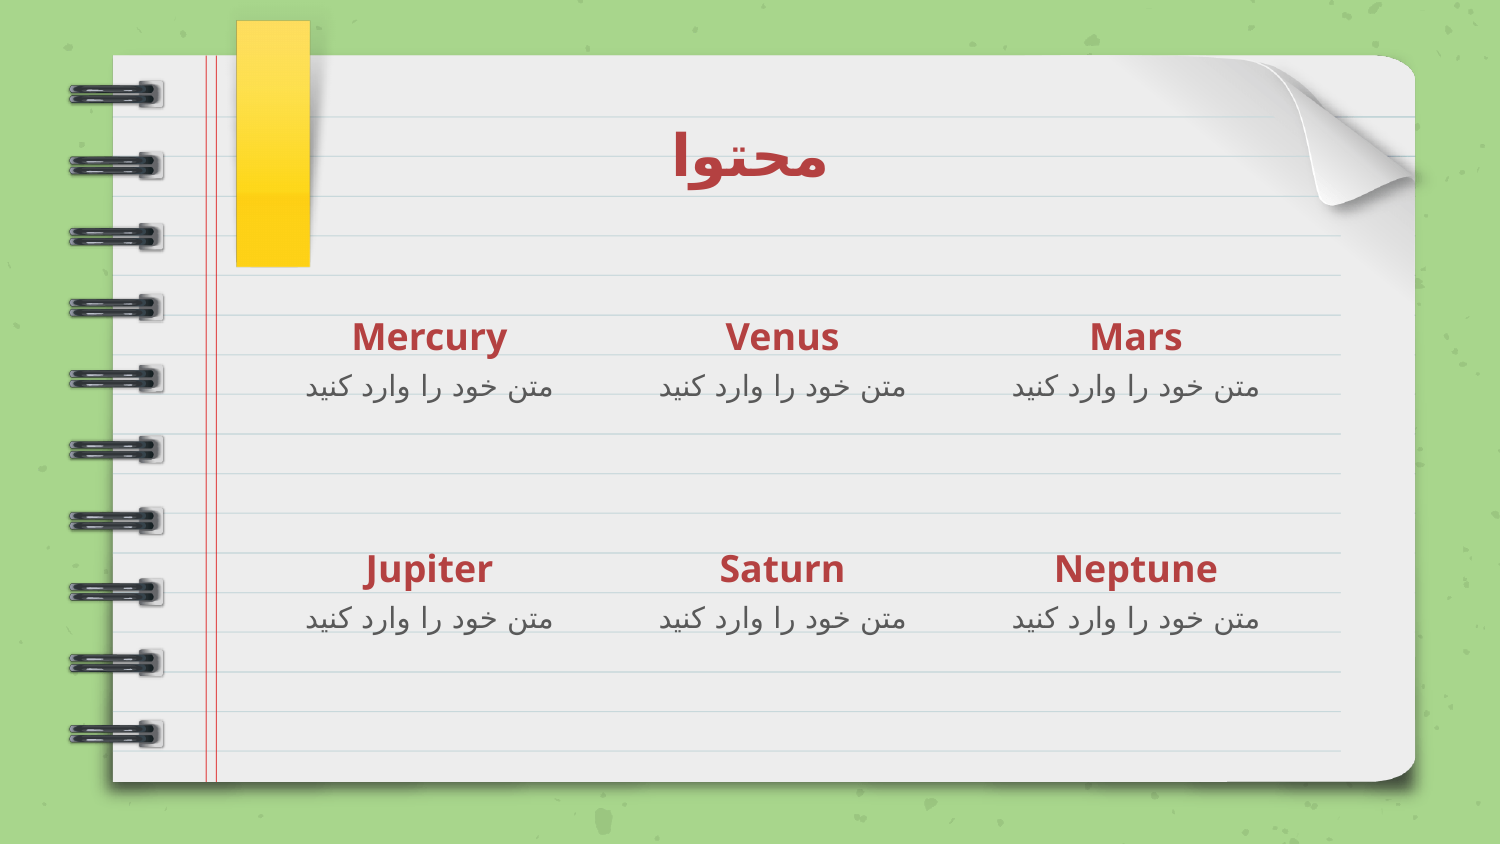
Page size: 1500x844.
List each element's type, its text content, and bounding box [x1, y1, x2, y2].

subtitle متن خود را وارد کنید [626, 584, 940, 696]
picture [63, 0, 1437, 822]
subtitle متن خود را وارد کنید [979, 584, 1293, 696]
subtitle متن خود را وارد کنید [273, 352, 587, 464]
title Jupiter [273, 525, 587, 584]
subtitle متن خود را وارد کنید [626, 352, 940, 464]
title Venus [626, 293, 940, 352]
subtitle متن خود را وارد کنید [979, 352, 1293, 464]
subtitle متن خود را وارد کنید [273, 584, 587, 696]
title Saturn [626, 525, 940, 584]
title Mercury [273, 293, 587, 352]
title محتوا [448, 116, 1122, 211]
title Mars [979, 293, 1293, 352]
title Neptune [979, 525, 1293, 584]
